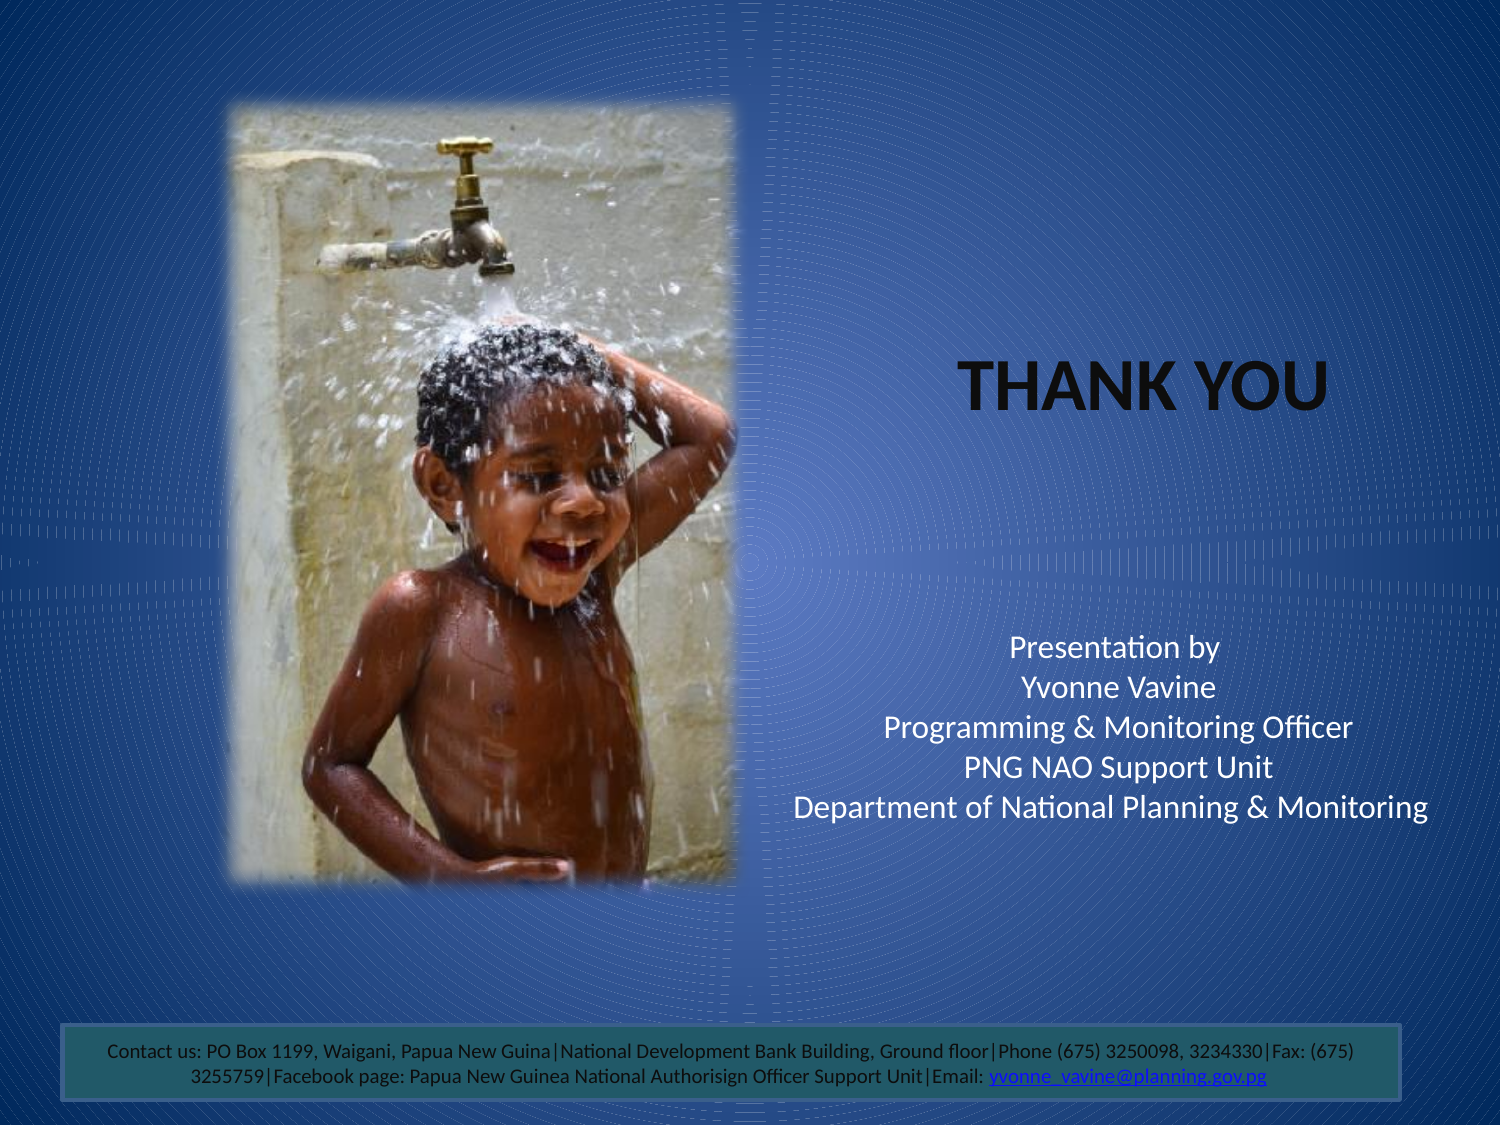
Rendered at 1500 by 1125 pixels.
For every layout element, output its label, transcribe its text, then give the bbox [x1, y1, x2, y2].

text_box Contact us: PO Box 1199, Waigani, Papua New Guina|National Development Bank Building, Ground floor|Phone (675) 3250098, 3234330|Fax: (675) 3255759|Facebook page: Papua New Guinea National Authorisign Officer Support Unit|Email: yvonne_vavine@planning.gov.pg [60, 1023, 1402, 1102]
text_box Presentation by Yvonne Vavine Programming & Monitoring Officer PNG NAO Support Unit Department of National Planning & Monitoring [762, 512, 1475, 938]
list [212, 87, 751, 900]
text_box THANK YOU [837, 137, 1450, 713]
